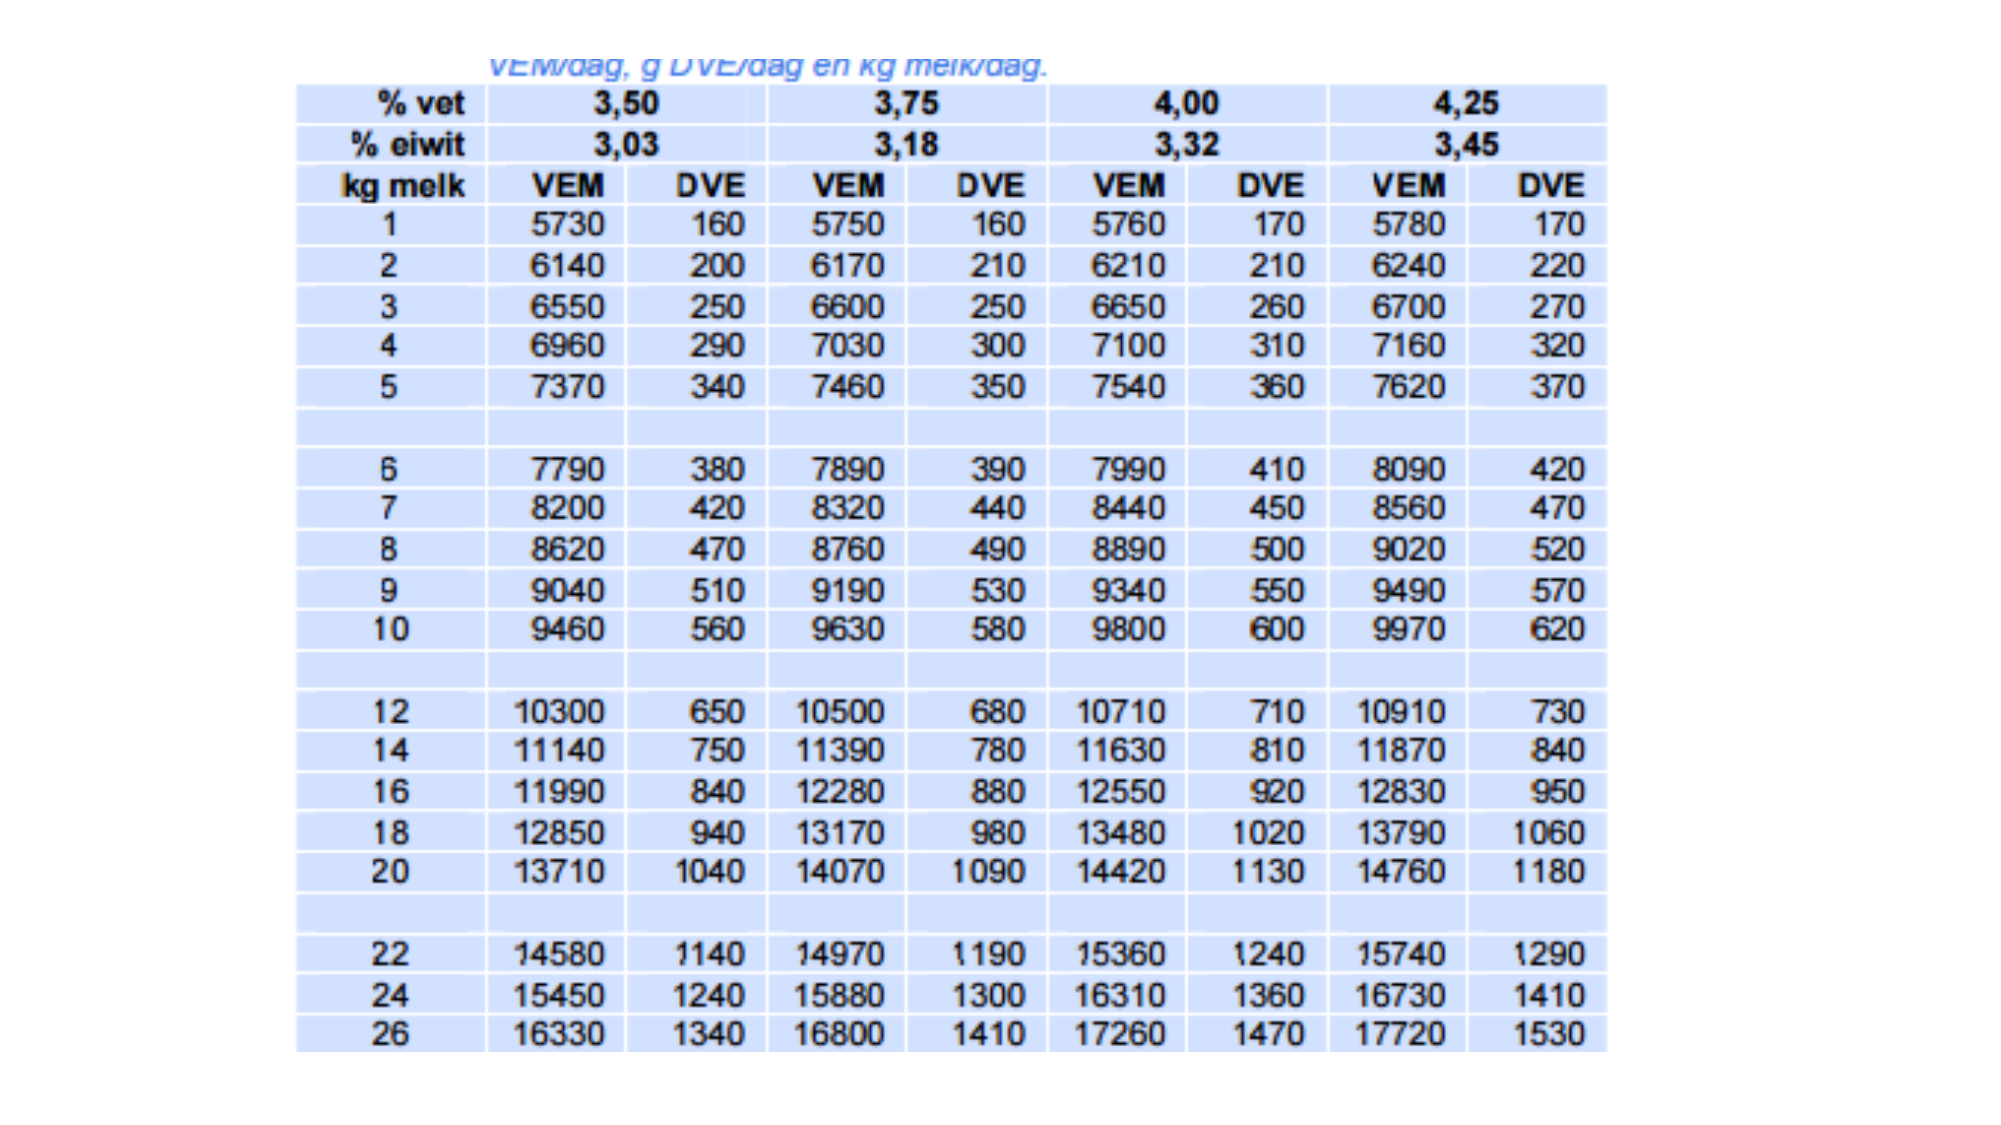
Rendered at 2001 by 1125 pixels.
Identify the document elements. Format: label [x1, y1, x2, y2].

list [243, 59, 1756, 1053]
